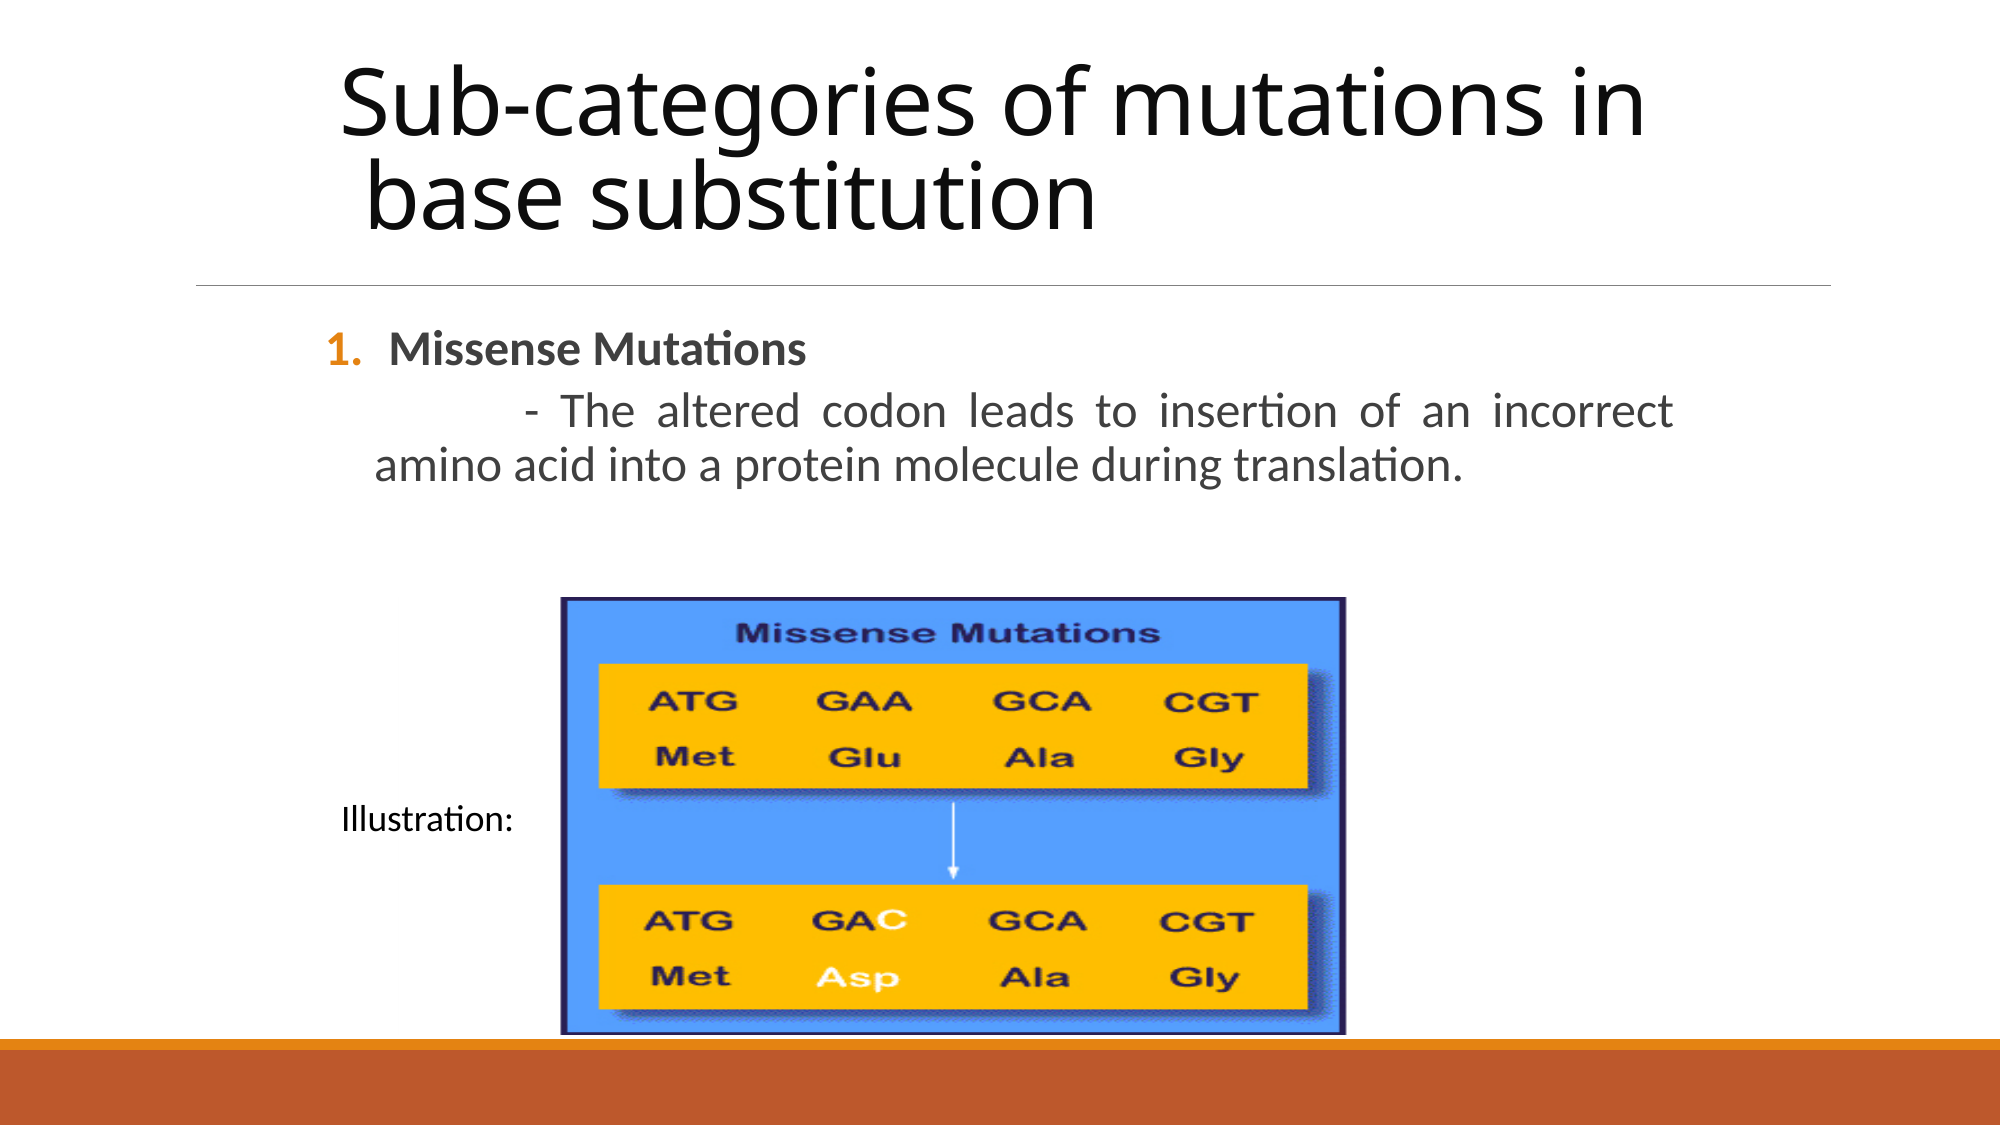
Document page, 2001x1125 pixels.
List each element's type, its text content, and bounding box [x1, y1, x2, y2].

text_box Illustration: [326, 786, 394, 846]
picture [397, 597, 1511, 1036]
title Sub-categories of mutations in base substitution [324, 45, 1675, 257]
list Missense Mutations - The altered codon leads to insertion of an incorrect amino acid into a protein molecule during translation. [324, 314, 1675, 1035]
